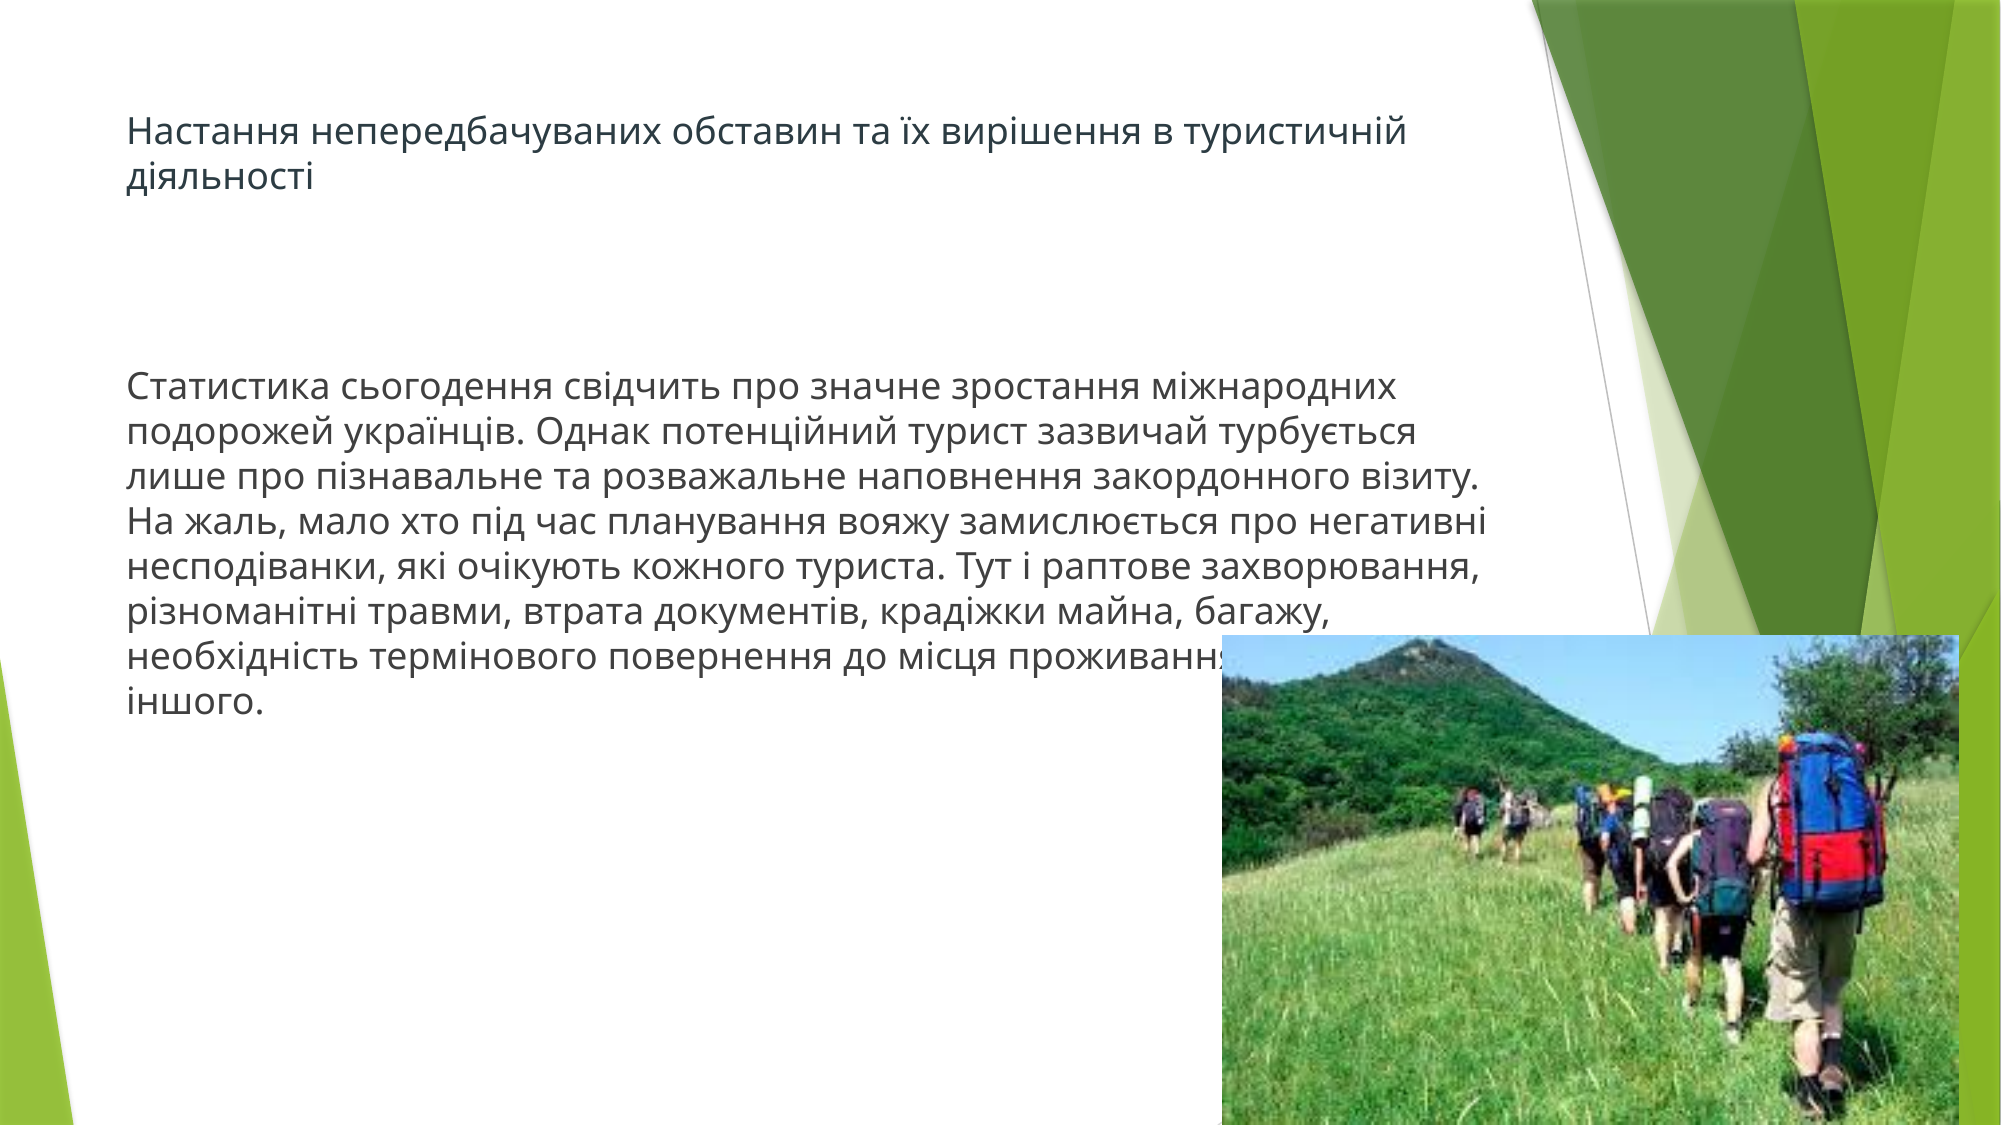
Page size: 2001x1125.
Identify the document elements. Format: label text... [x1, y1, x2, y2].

picture [1221, 634, 1959, 1125]
title Настання непередбачуваних обставин та їх вирішення в туристичній діяльності [111, 99, 1522, 317]
list Статистика сьогодення свідчить про значне зростання міжнародних подорожей українців. Однак потенційний турист зазвичай турбується лише про пізнавальне та розважальне наповнення закордонного візиту. На жаль, мало хто під час планування вояжу замислюється про негативні несподіванки, які очікують кожного туриста. Тут і раптове захворювання, різноманітні травми, втрата документів, крадіжки майна, багажу, необхідність термінового повернення до місця проживання і багато іншого. [111, 354, 1522, 992]
